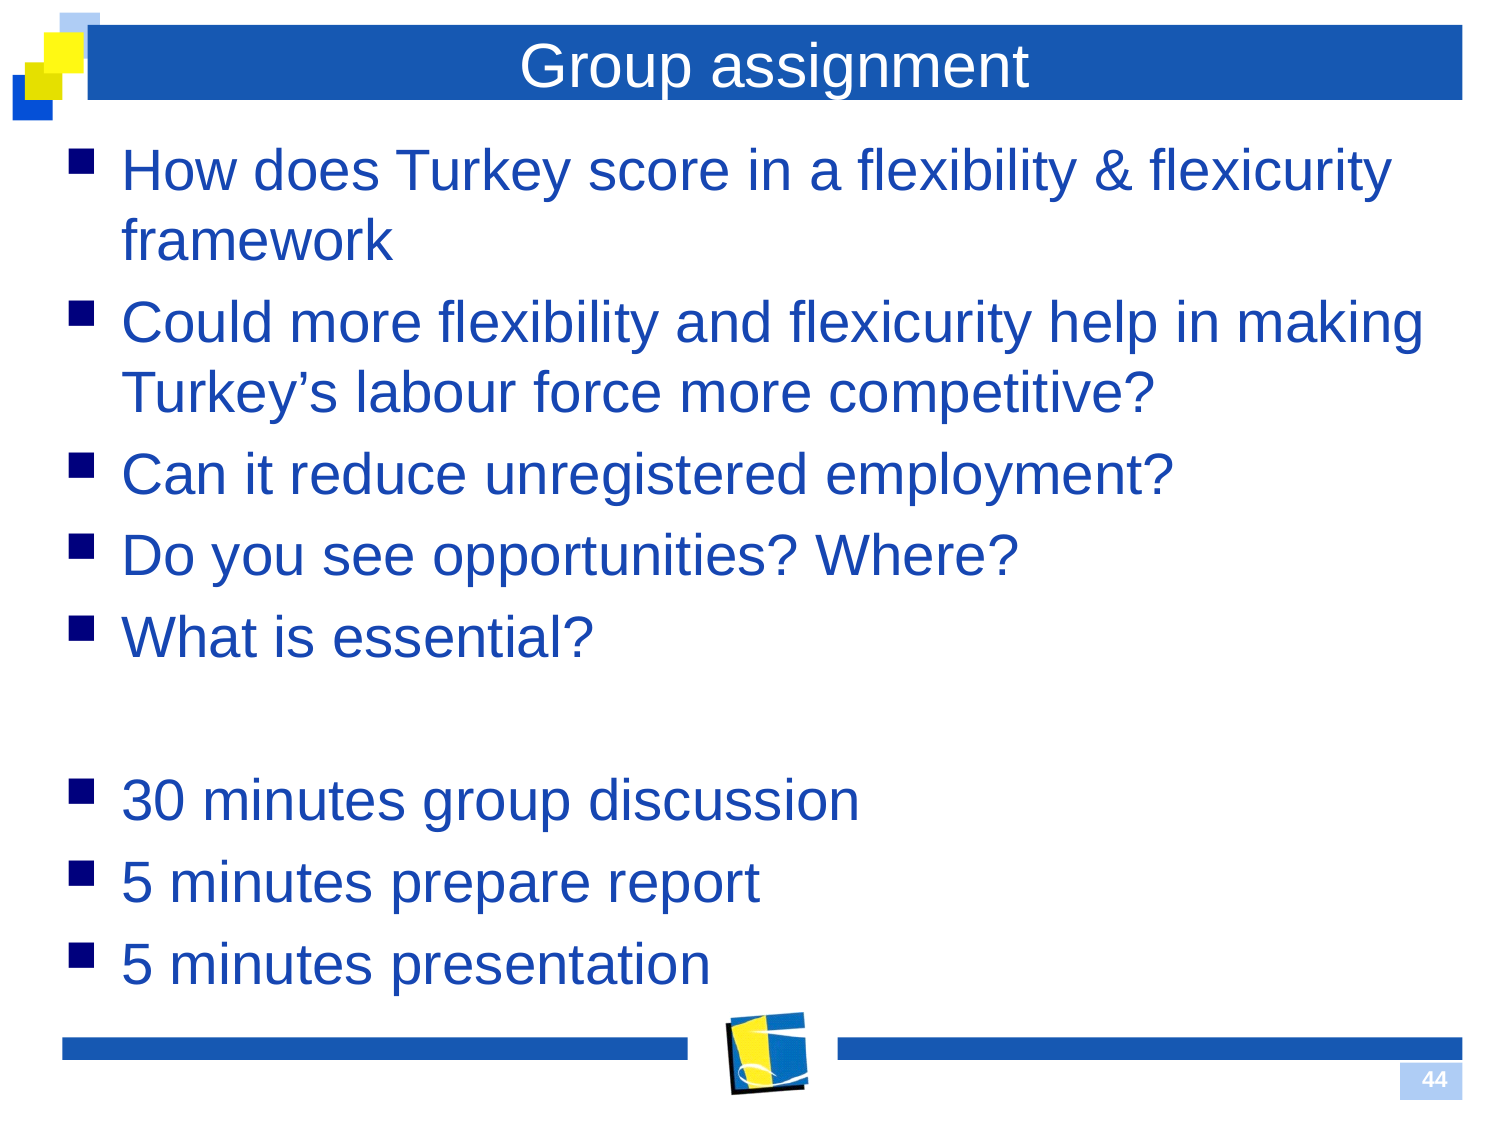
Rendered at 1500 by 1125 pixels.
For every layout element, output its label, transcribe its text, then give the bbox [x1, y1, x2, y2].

list How does Turkey score in a flexibility & flexicurity framework Could more flexibility and flexicurity help in making Turkey’s labour force more competitive? Can it reduce unregistered employment? Do you see opportunities? Where? What is essential? 30 minutes group discussion 5 minutes prepare report 5 minutes presentation [49, 124, 1471, 756]
slide_number 44 [1399, 1062, 1463, 1101]
title Group assignment [87, 24, 1463, 101]
